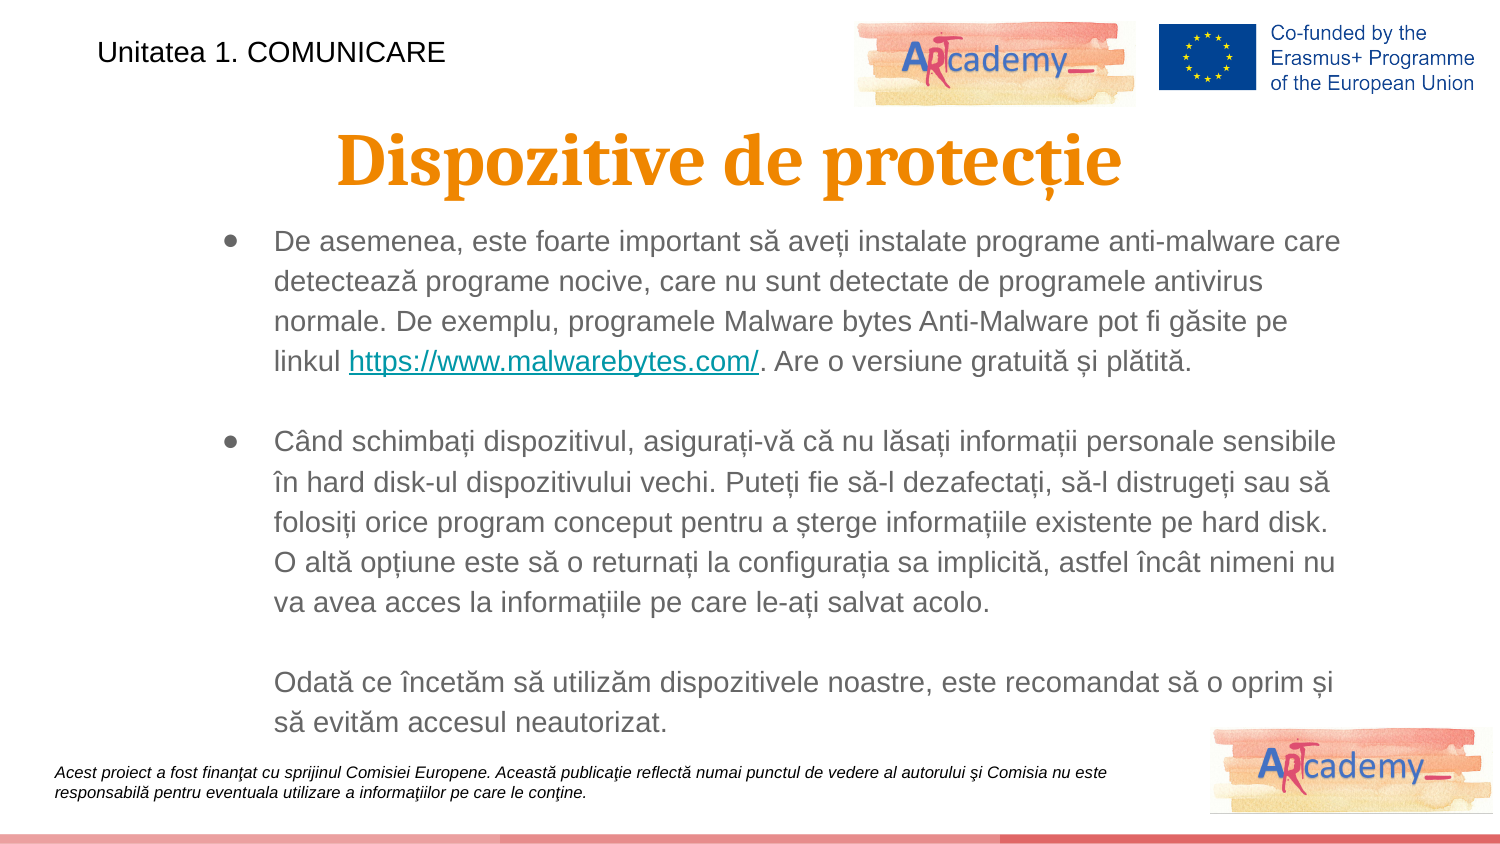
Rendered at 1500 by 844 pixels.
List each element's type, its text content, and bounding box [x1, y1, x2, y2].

picture [1158, 24, 1474, 94]
picture [1210, 709, 1493, 844]
title Dispozitive de protecție [145, 8, 1317, 216]
list De asemenea, este foarte important să aveți instalate programe anti-malware care detectează programe nocive, care nu sunt detectate de programele antivirus normale. De exemplu, programele Malware bytes Anti-Malware pot fi găsite pe linkul https://www.malwarebytes.com/. Are o versiune gratuită și plătită. Când schimbați dispozitivul, asigurați-vă că nu lăsați informații personale sensibile în hard disk-ul dispozitivului vechi. Puteți fie să-l dezafectați, să-l distrugeți sau să folosiți orice program conceput pentru a șterge informațiile existente pe hard disk. O altă opțiune este să o returnați la configurația sa implicită, astfel încât nimeni nu va avea acces la informațiile pe care le-ați salvat acolo. Odată ce încetăm să utilizăm dispozitivele noastre, este recomandat să o oprim și să evităm accesul neautorizat. [183, 201, 1371, 742]
picture [854, 2, 1137, 138]
text_box Unitatea 1. COMUNICARE [82, 26, 475, 76]
text_box Acest proiect a fost finanţat cu sprijinul Comisiei Europene. Această publicaţie reflectă numai punctul de vedere al autorului şi Comisia nu este responsabilă pentru eventuala utilizare a informaţiilor pe care le conţine. [39, 754, 1205, 799]
